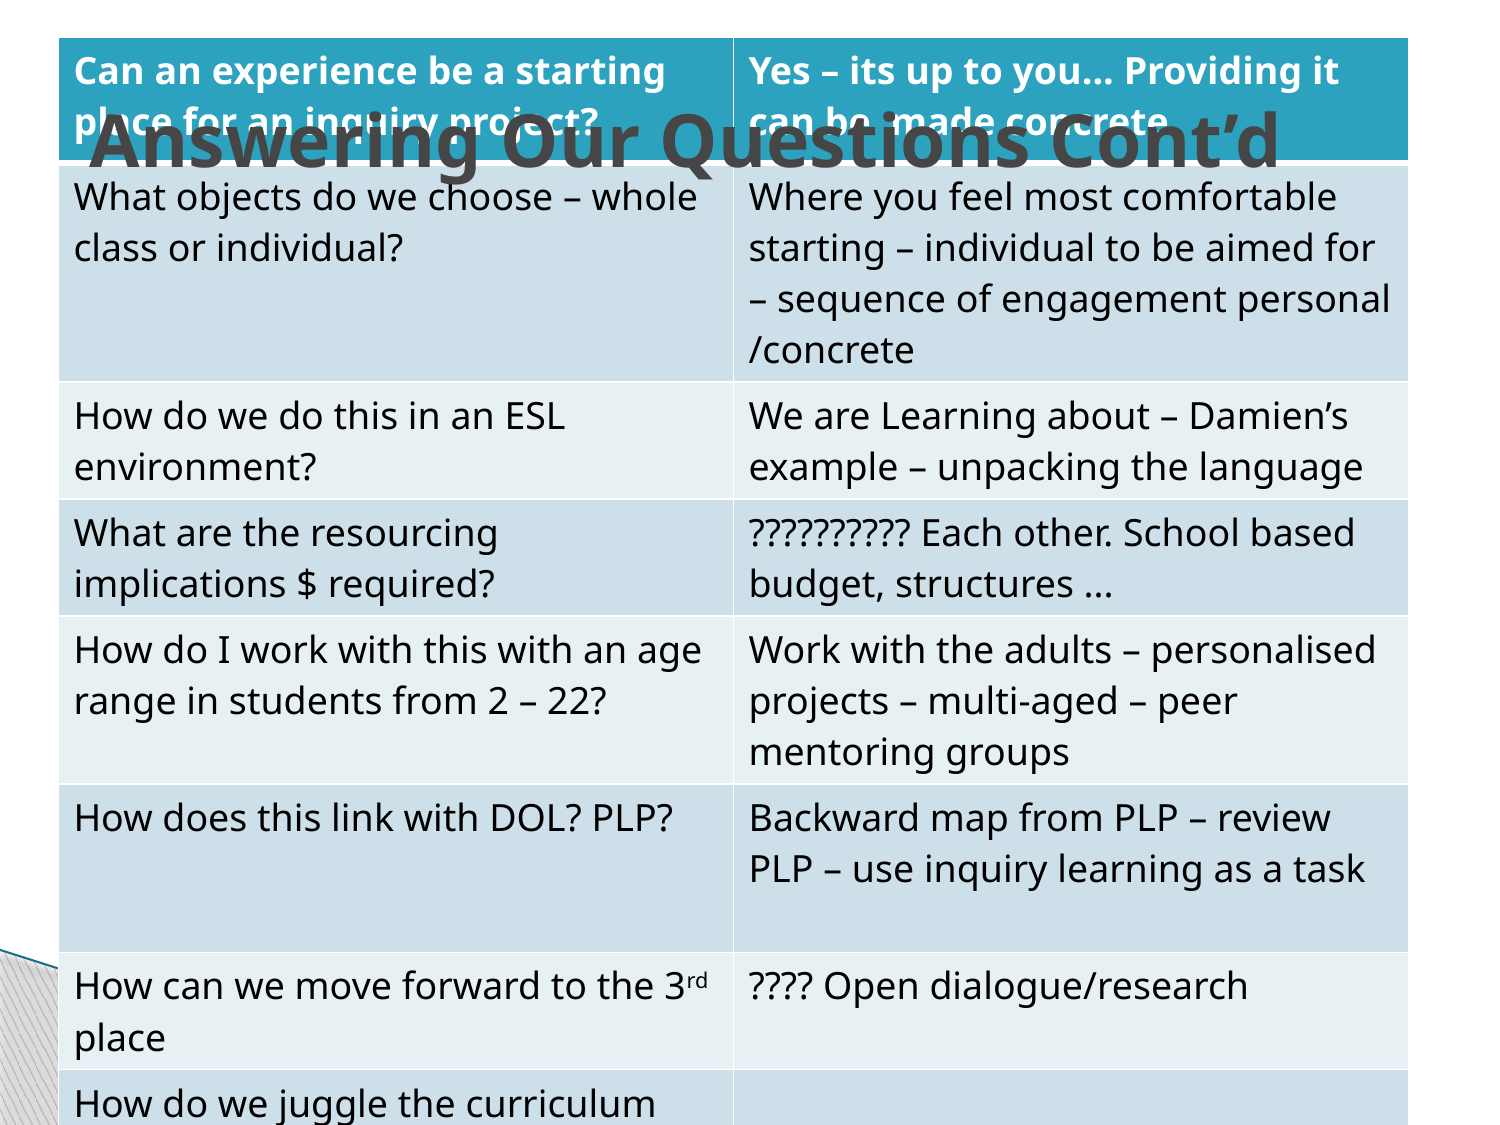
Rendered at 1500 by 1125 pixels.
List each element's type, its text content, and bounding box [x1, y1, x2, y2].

table_cell How do we juggle the curriculum constraints with objects/concepts/issue/ experience/ artefact/ place? [59, 1070, 733, 1125]
table_cell What are the resourcing implications $ required? [59, 500, 733, 615]
table_cell How does this link with DOL? PLP? [59, 785, 733, 952]
table_cell How can we move forward to the 3rd place [59, 953, 733, 1069]
table_cell What objects do we choose – whole class or individual? [59, 166, 733, 381]
table_header Yes – its up to you... Providing it can be made concrete [734, 38, 1408, 45]
table_cell ?????????? Each other. School based budget, structures ... [734, 500, 1408, 615]
table_cell ???? Open dialogue/research [734, 953, 1408, 1069]
table_cell How do I work with this with an age range in students from 2 – 22? [59, 617, 733, 783]
table_cell Where you feel most comfortable starting – individual to be aimed for – sequence of engagement personal /concrete [734, 233, 1408, 381]
table_cell Work with the adults – personalised projects – multi-aged – peer mentoring groups [734, 617, 1408, 783]
table_header Can an experience be a starting place for an inquiry project? [59, 38, 733, 160]
table_cell We are Learning about – Damien’s example – unpacking the language [734, 383, 1408, 498]
table_cell Backward map from PLP – review PLP – use inquiry learning as a task [734, 785, 1408, 952]
title Answering Our Questions Cont’d [75, 45, 1425, 233]
table_cell How do we do this in an ESL environment? [59, 383, 733, 498]
table_cell [734, 1070, 1408, 1125]
